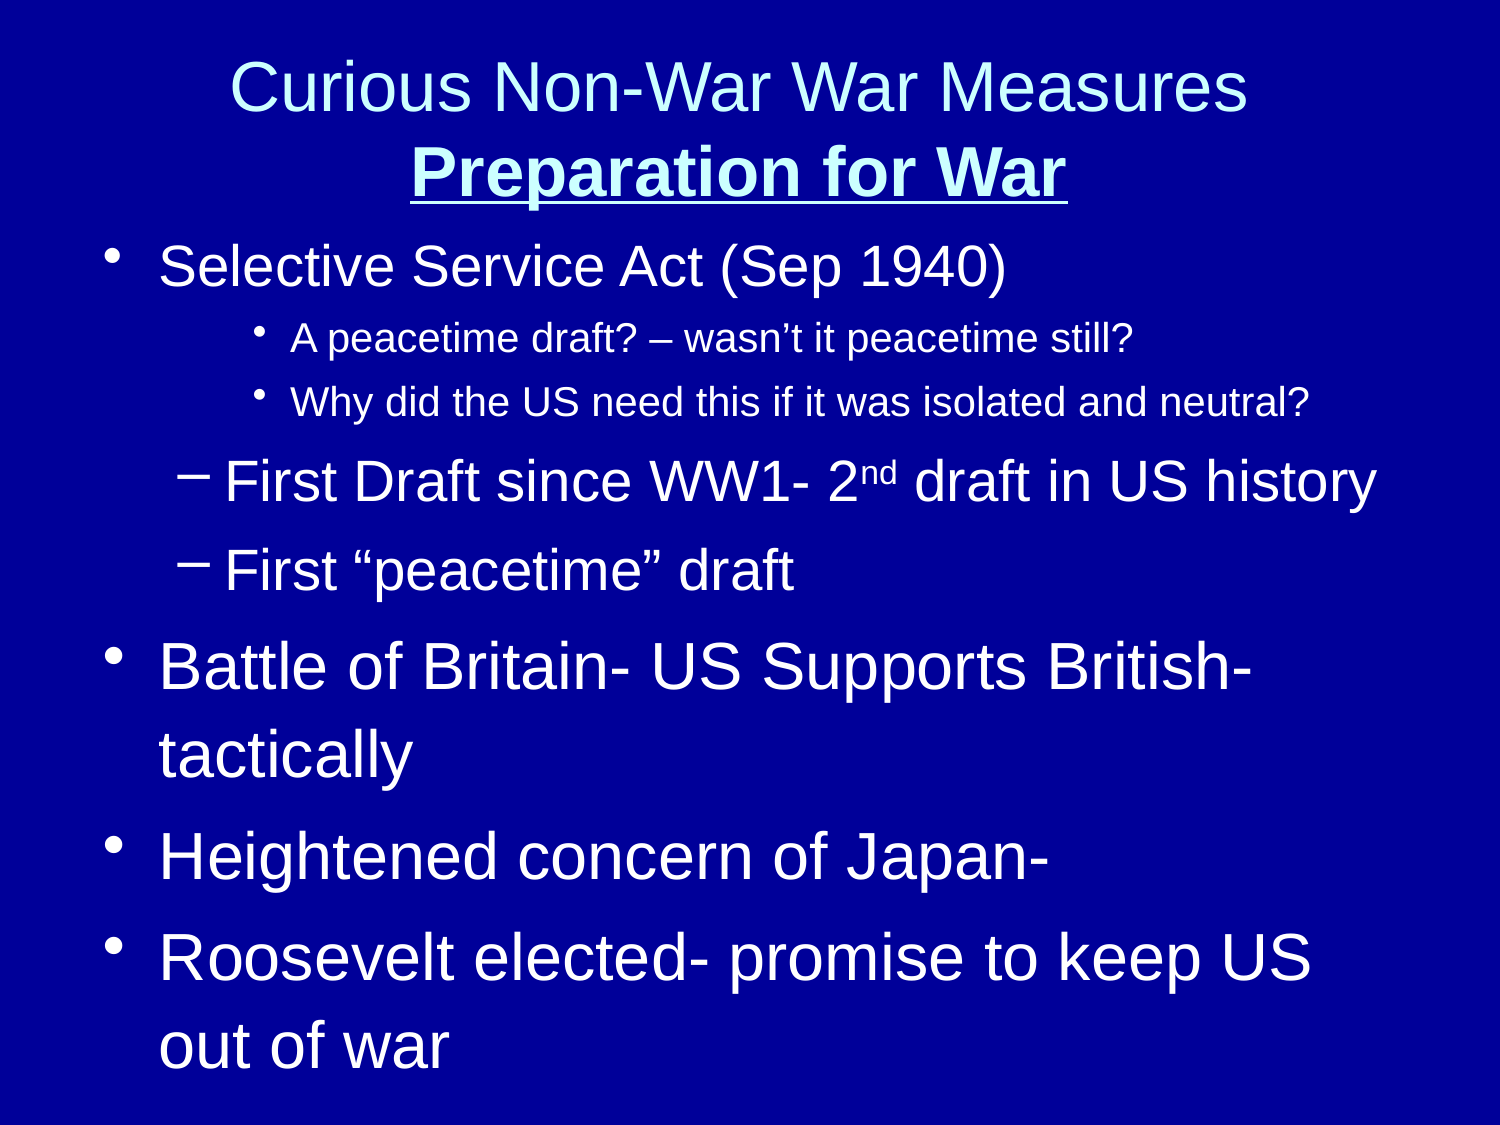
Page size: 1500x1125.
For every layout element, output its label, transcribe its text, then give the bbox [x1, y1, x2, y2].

title Curious Non-War War Measures Preparation for War [124, 74, 1354, 131]
list Selective Service Act (Sep 1940) A peacetime draft? – wasn’t it peacetime still? Why did the US need this if it was isolated and neutral? First Draft since WW1- 2nd draft in US history First “peacetime” draft Battle of Britain- US Supports British- tactically Heightened concern of Japan- Roosevelt elected- promise to keep US out of war [87, 131, 1426, 883]
